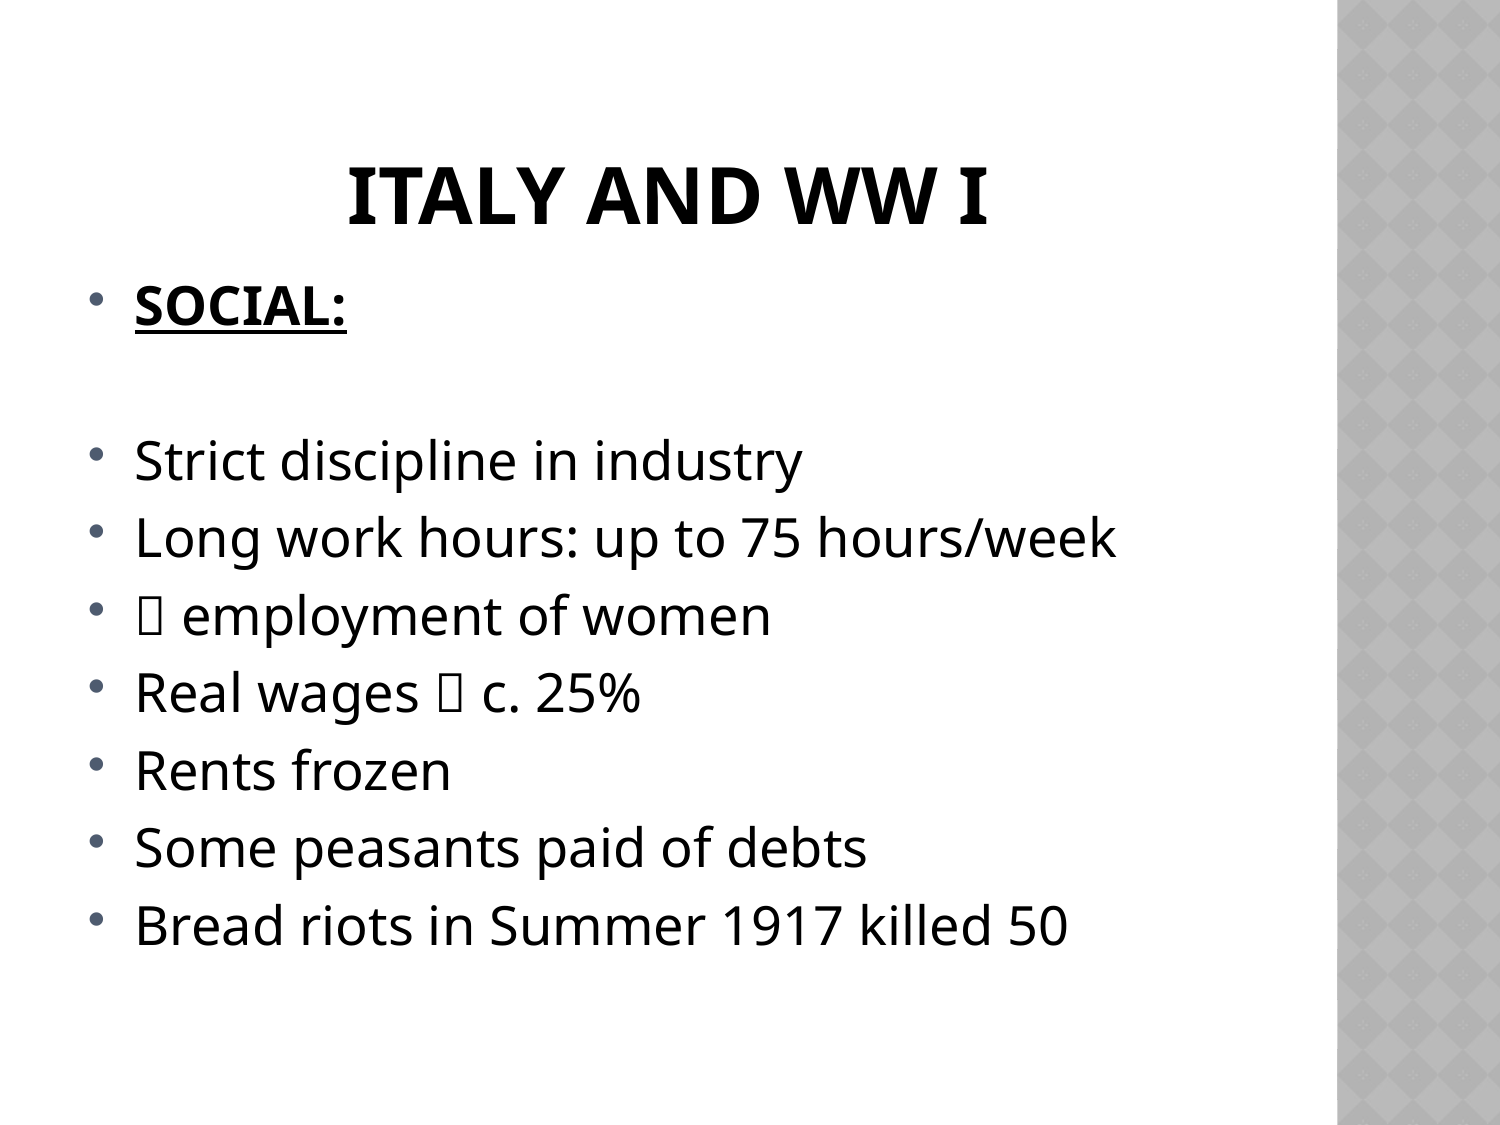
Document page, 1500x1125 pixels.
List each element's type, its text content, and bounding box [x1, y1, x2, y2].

title Italy and ww i [75, 52, 1263, 240]
list SOCIAL: Strict discipline in industry Long work hours: up to 75 hours/week  employment of women Real wages  c. 25% Rents frozen Some peasants paid of debts Bread riots in Summer 1917 killed 50 [75, 264, 1263, 1059]
